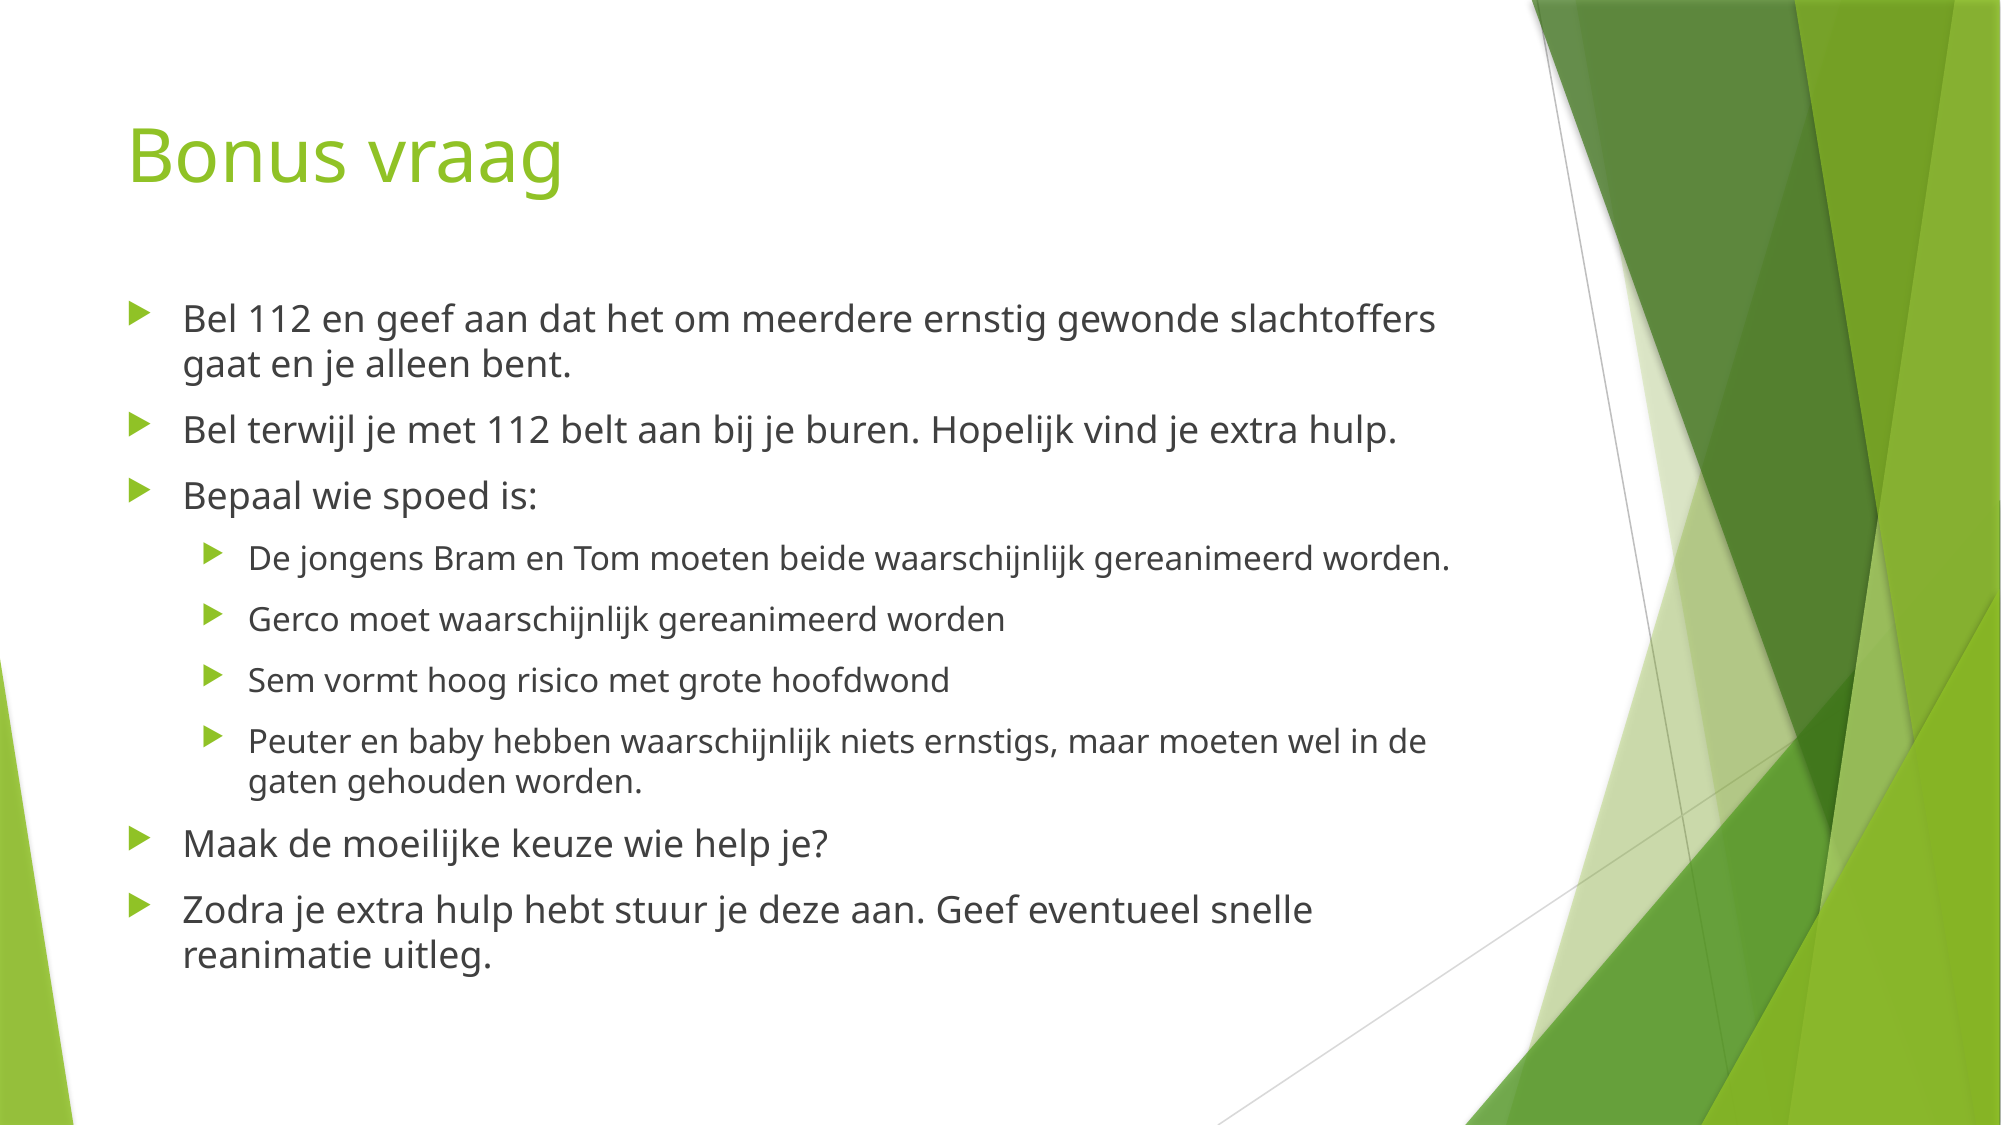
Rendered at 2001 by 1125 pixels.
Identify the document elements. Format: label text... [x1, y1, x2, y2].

list Bel 112 en geef aan dat het om meerdere ernstig gewonde slachtoffers gaat en je alleen bent. Bel terwijl je met 112 belt aan bij je buren. Hopelijk vind je extra hulp. Bepaal wie spoed is: De jongens Bram en Tom moeten beide waarschijnlijk gereanimeerd worden. Gerco moet waarschijnlijk gereanimeerd worden Sem vormt hoog risico met grote hoofdwond Peuter en baby hebben waarschijnlijk niets ernstigs, maar moeten wel in de gaten gehouden worden. Maak de moeilijke keuze wie help je? Zodra je extra hulp hebt stuur je deze aan. Geef eventueel snelle reanimatie uitleg. [111, 287, 1522, 991]
title Bonus vraag [111, 99, 1522, 287]
